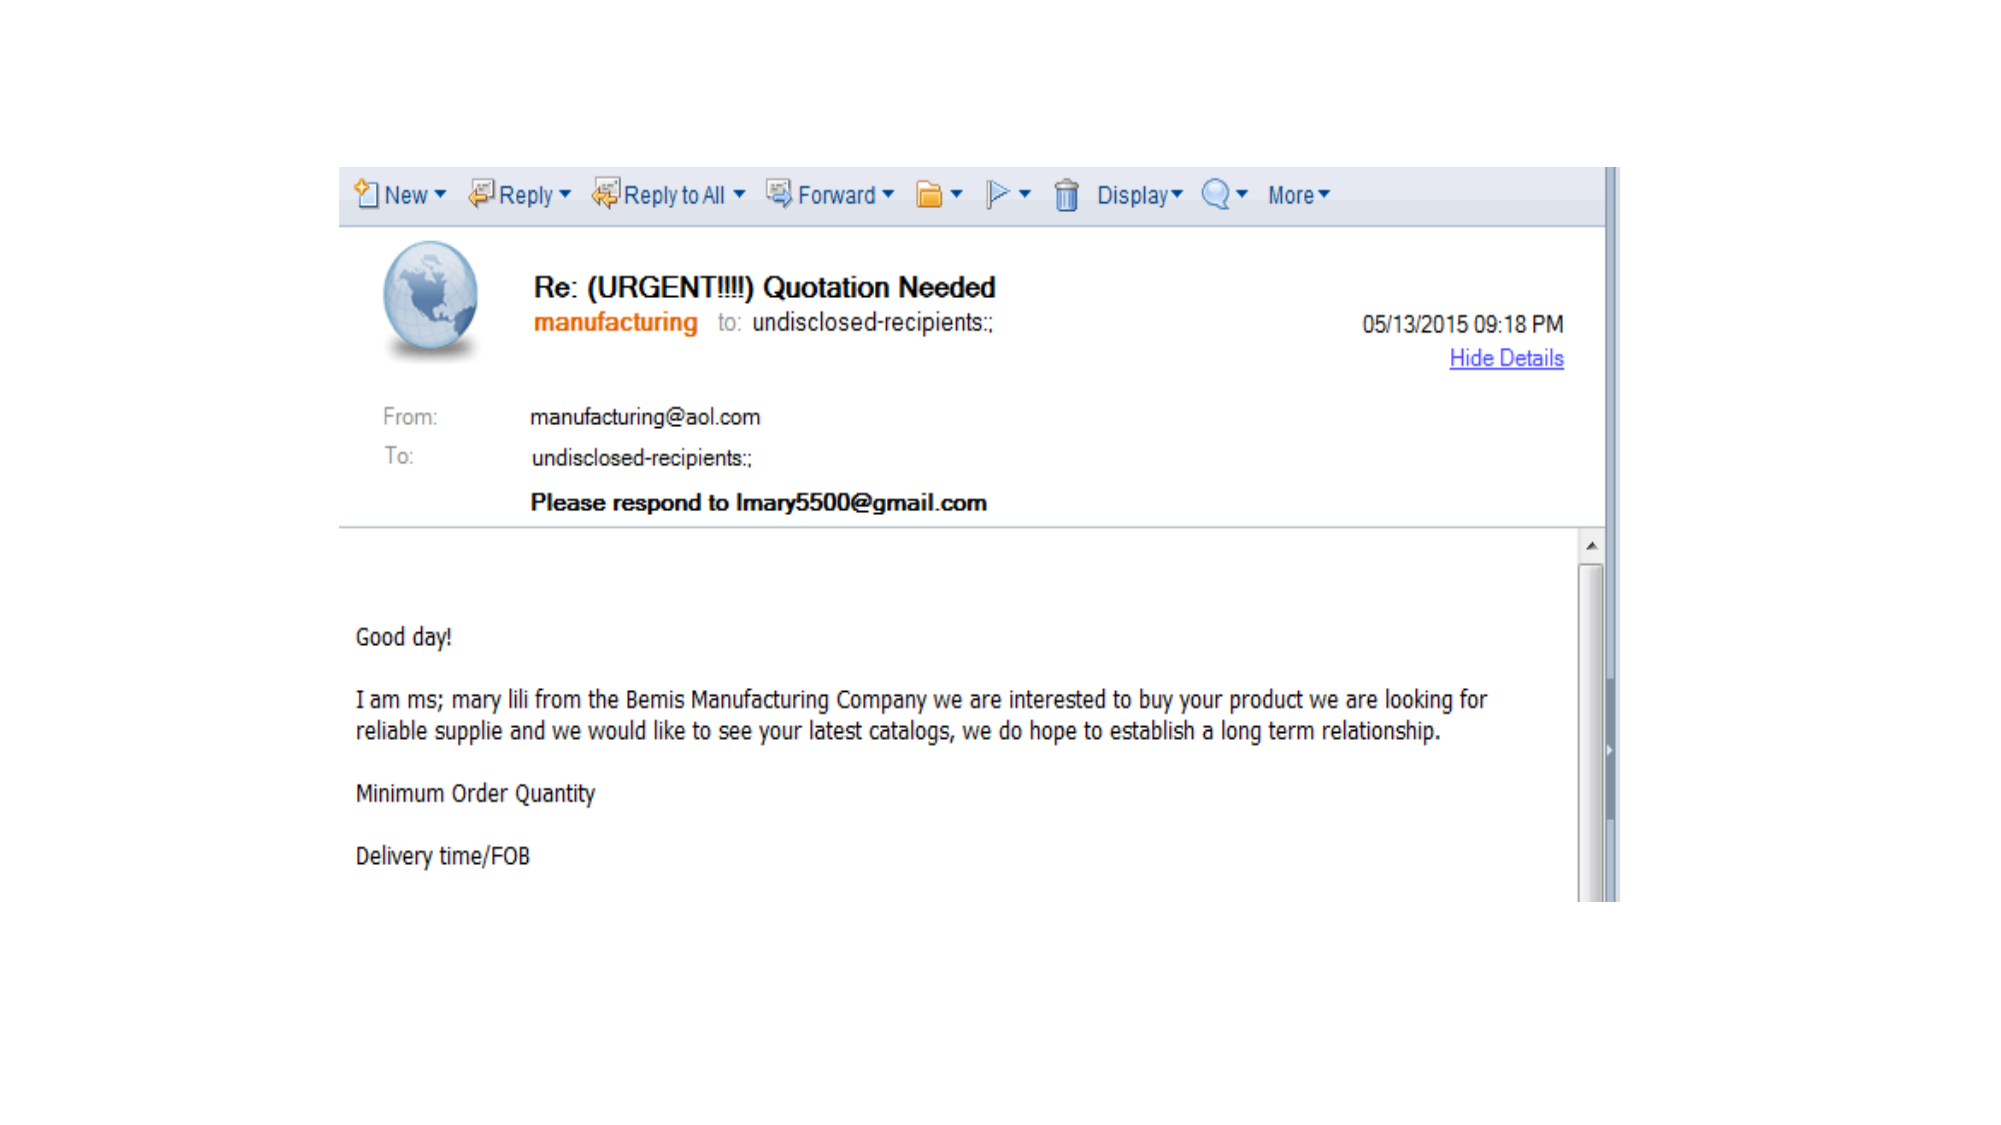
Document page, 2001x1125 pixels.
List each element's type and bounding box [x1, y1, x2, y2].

picture [339, 167, 1621, 902]
